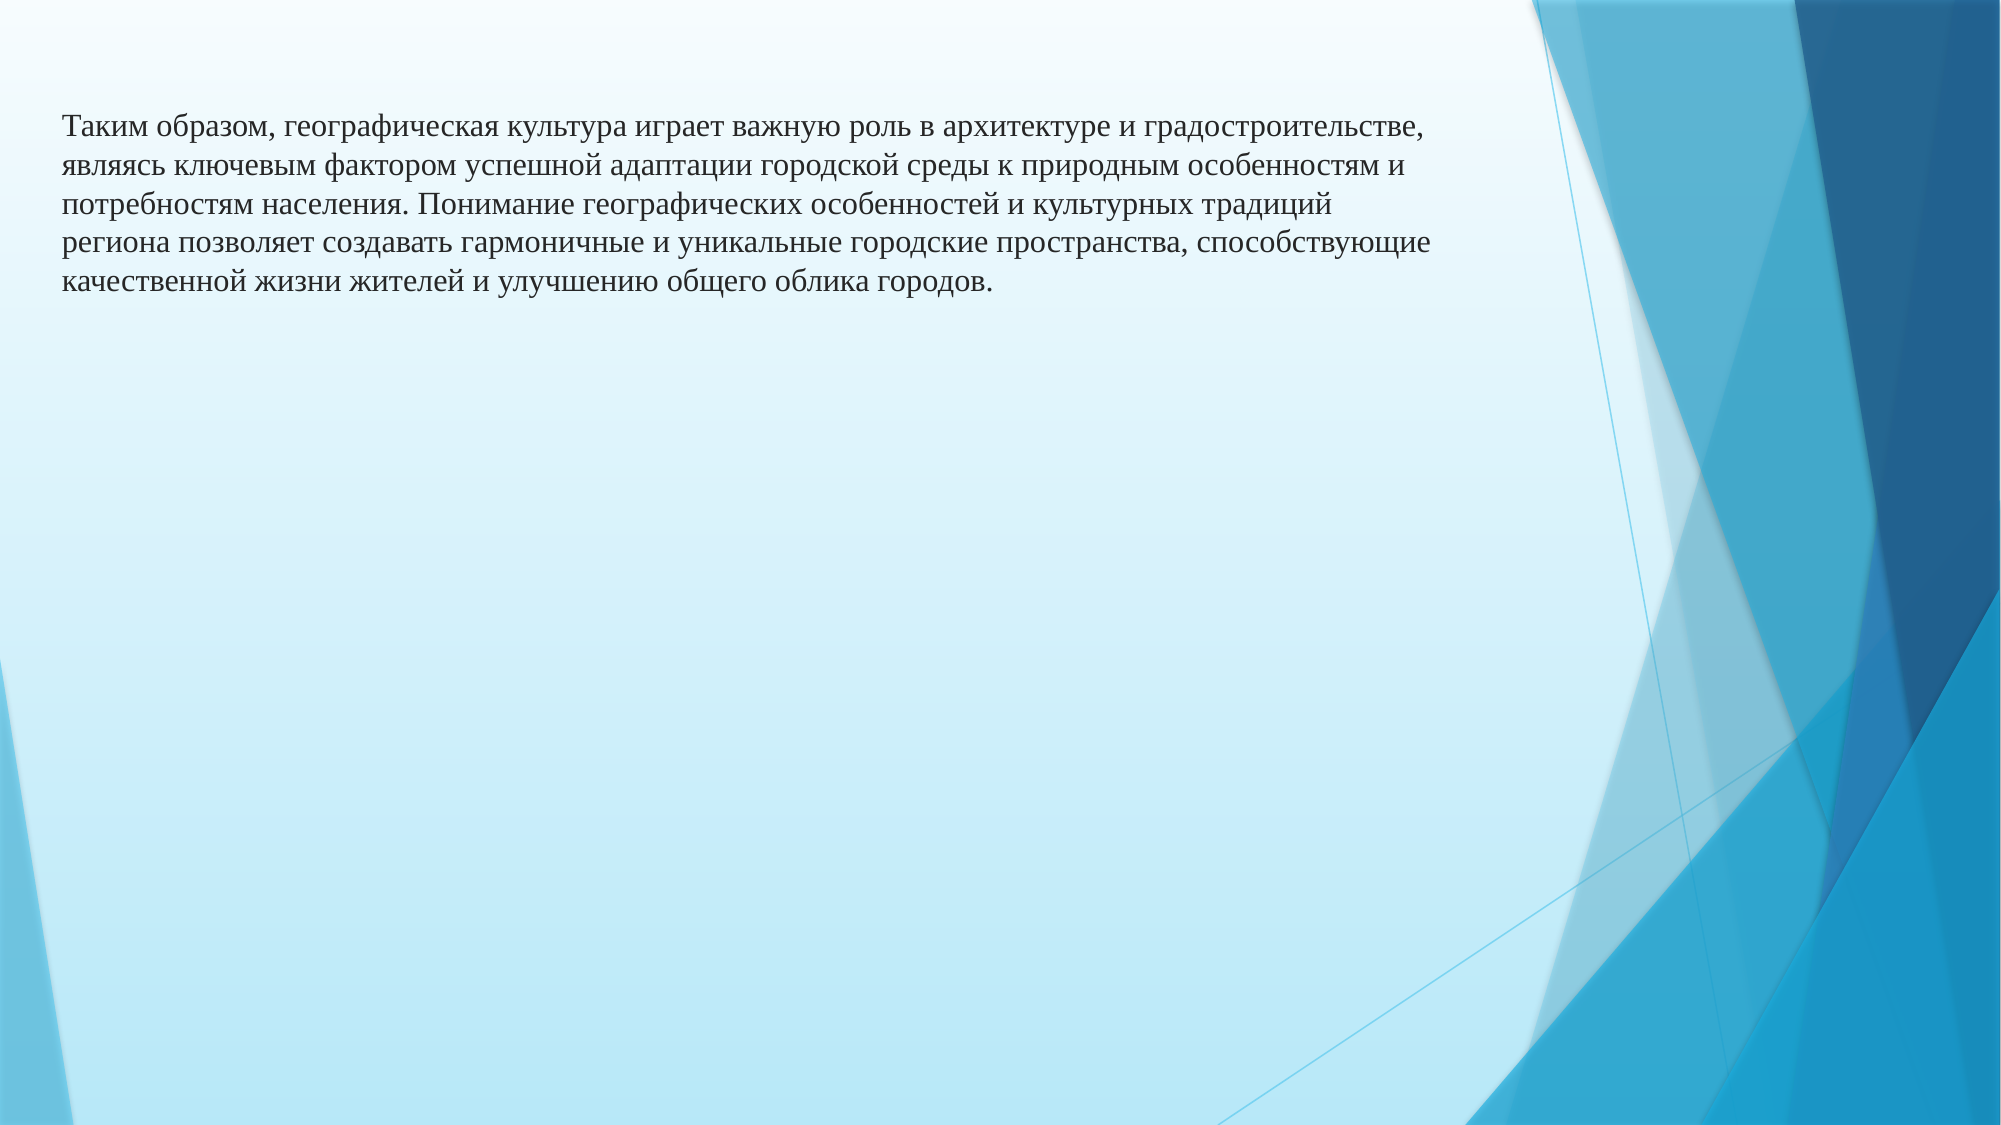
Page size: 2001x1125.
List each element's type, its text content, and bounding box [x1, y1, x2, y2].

title Таким образом, географическая культура играет важную роль в архитектуре и градостроительстве, являясь ключевым фактором успешной адаптации городской среды к природным особенностям и потребностям населения. Понимание географических особенностей и культурных традиций региона позволяет создавать гармоничные и уникальные городские пространства, способствующие качественной жизни жителей и улучшению общего облика городов. [46, 97, 1458, 314]
